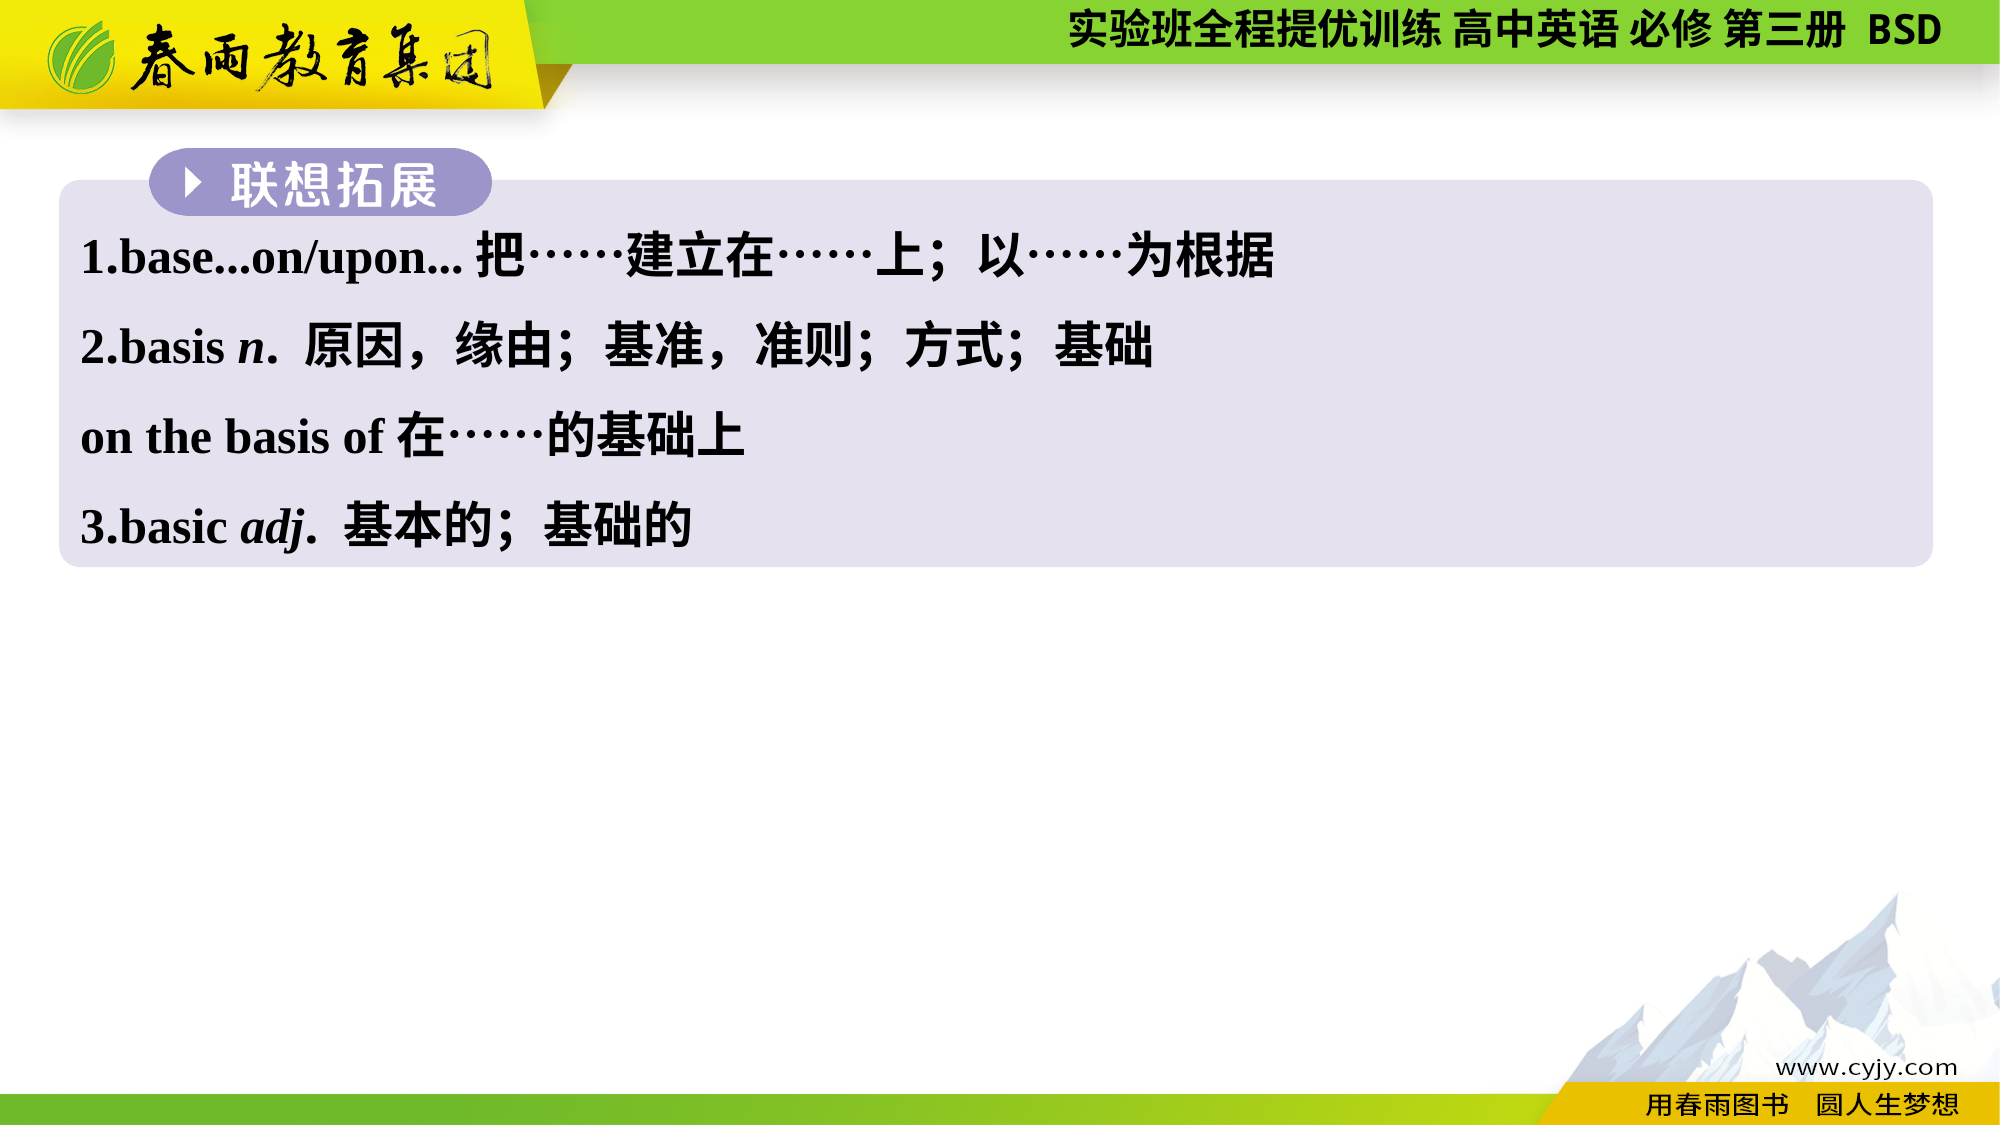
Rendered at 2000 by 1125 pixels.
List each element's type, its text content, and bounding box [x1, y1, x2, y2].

text_box 1.base...on/upon...把……建立在……上；以……为根据 2.basis n. 原因，缘由；基准，准则；方式；基础 on the basis of在……的基础上 3.basic adj. 基本的；基础的 [59, 179, 1934, 568]
picture [0, 0, 2000, 1125]
